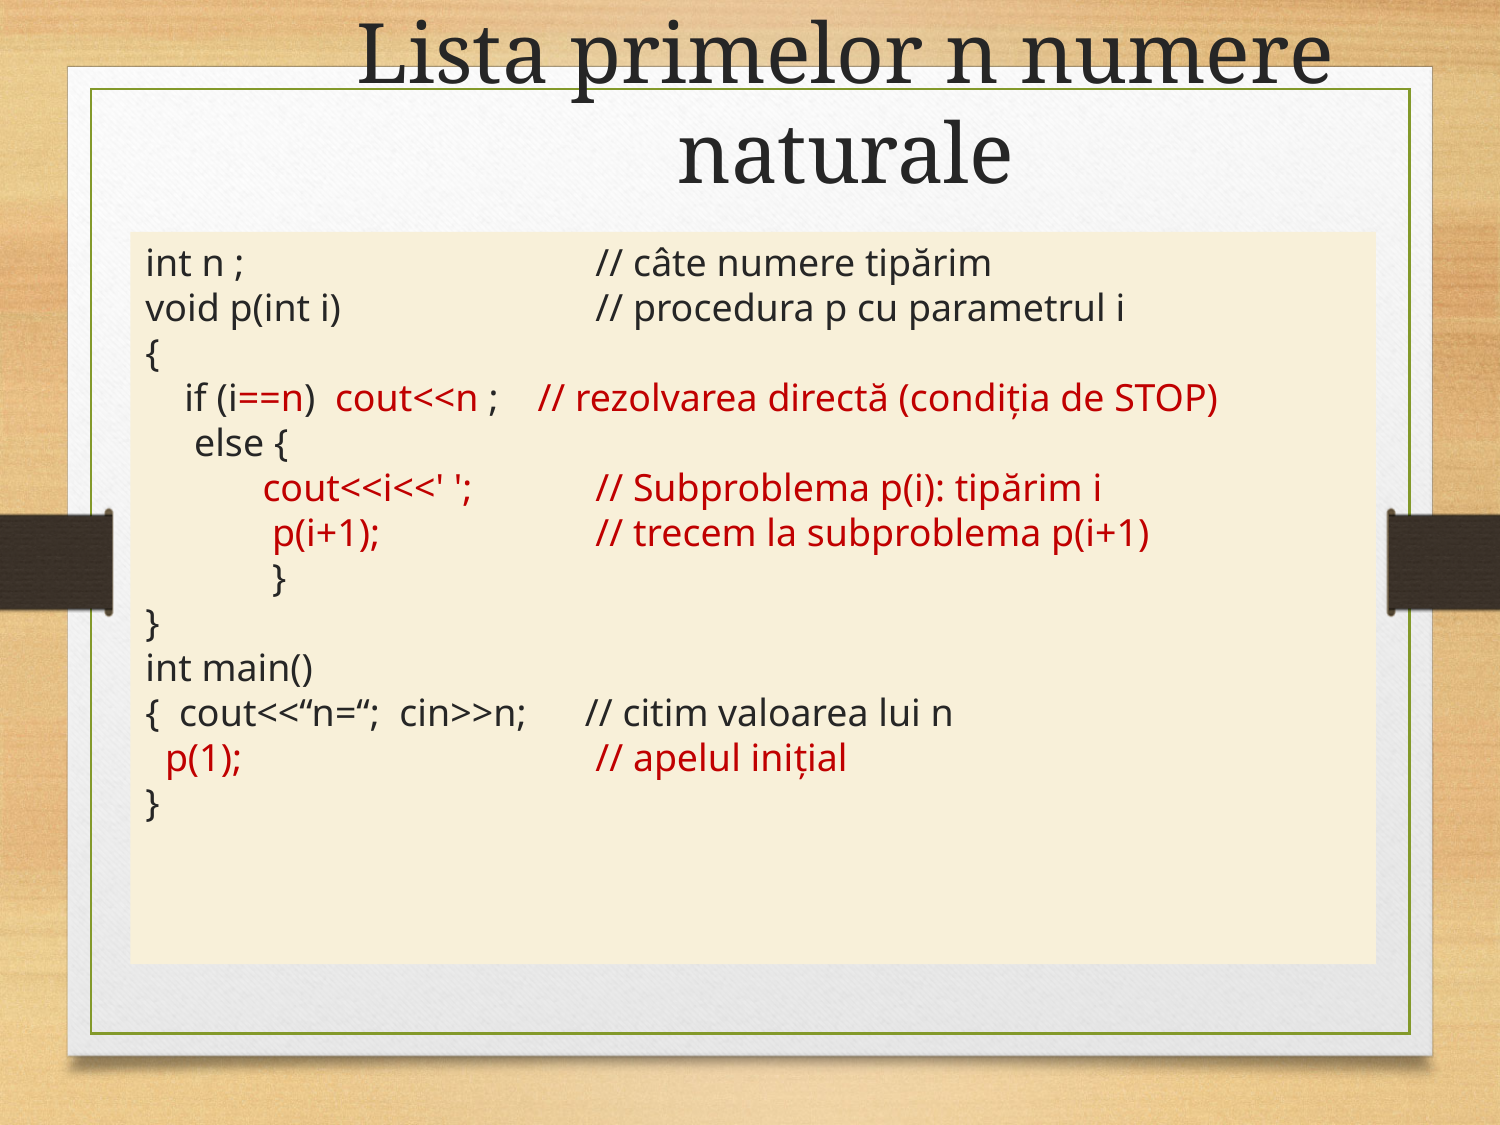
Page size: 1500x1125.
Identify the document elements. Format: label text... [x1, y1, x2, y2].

list int n ; // câte numere tipărim void p(int i) // procedura p cu parametrul i { if (i==n) cout<<n ; // rezolvarea directă (condiţia de STOP) else { cout<<i<<' '; // Subproblema p(i): tipărim i p(i+1); // trecem la subproblema p(i+1) } } int main() { cout<<“n=“; cin>>n; // citim valoarea lui n p(1); // apelul iniţial } [130, 231, 1376, 965]
picture [0, 0, 1500, 1125]
title Lista primelor n numere naturale [242, 37, 1450, 162]
